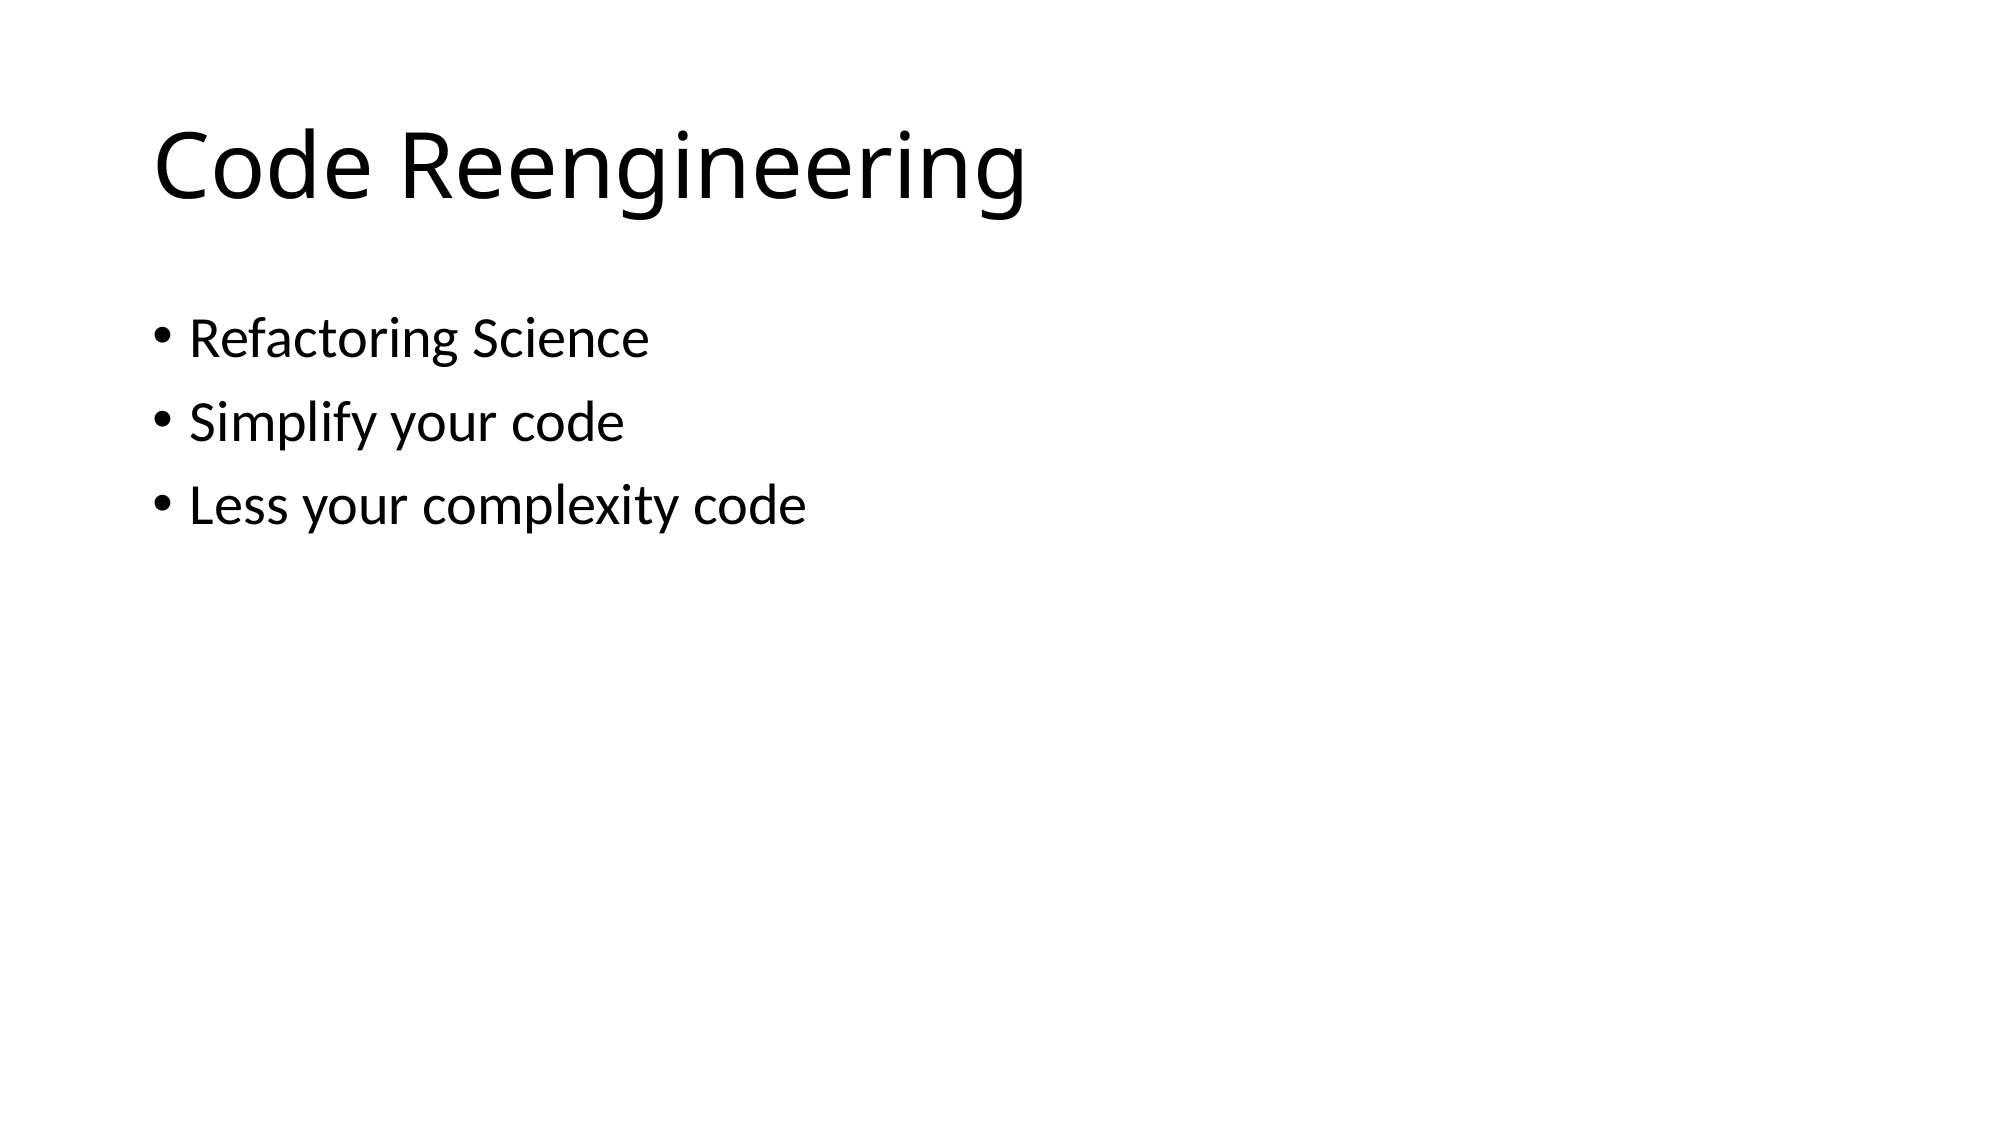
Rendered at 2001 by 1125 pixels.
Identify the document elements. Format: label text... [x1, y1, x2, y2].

list Refactoring Science Simplify your code Less your complexity code [137, 299, 1863, 1014]
title Code Reengineering [137, 59, 1863, 278]
